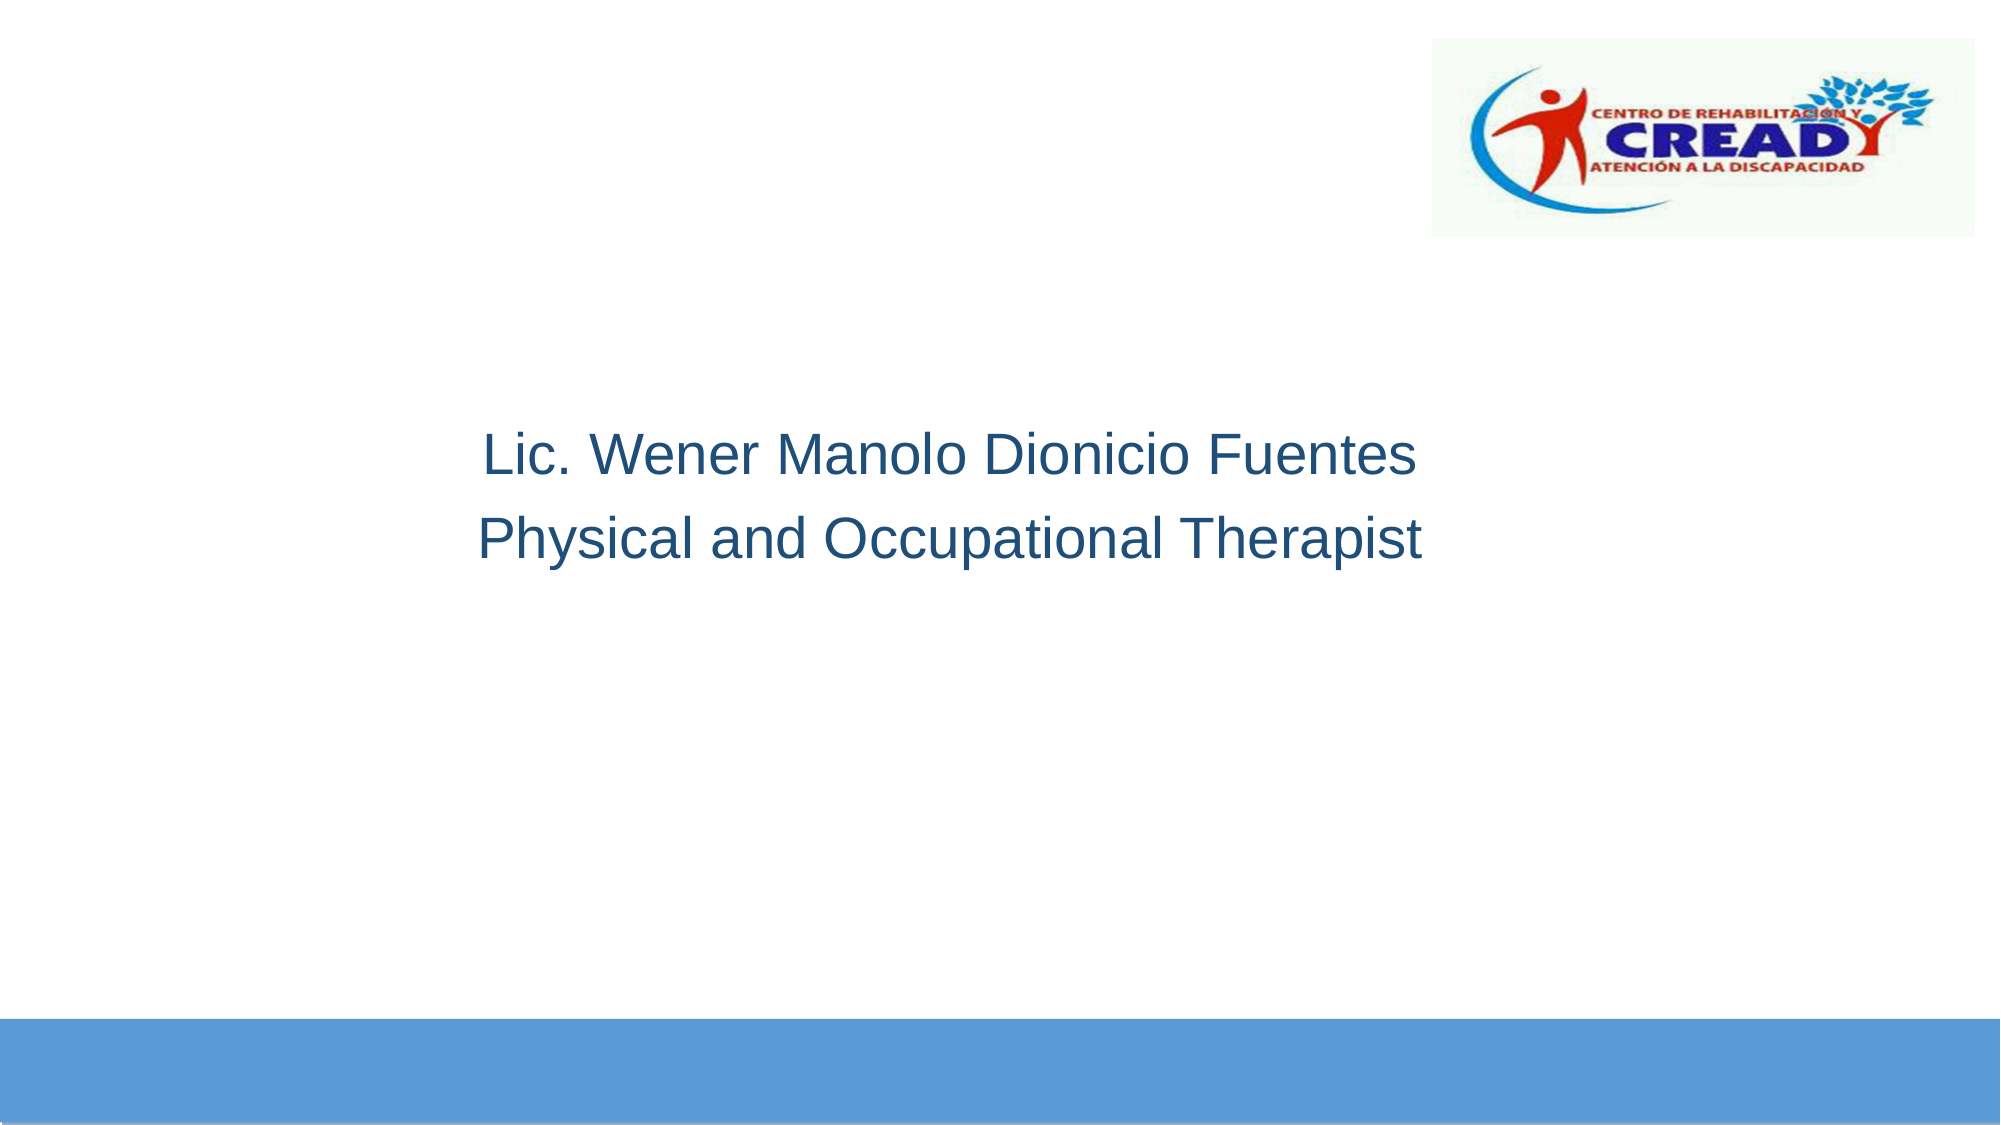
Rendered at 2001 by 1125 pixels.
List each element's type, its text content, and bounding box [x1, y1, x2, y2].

list Lic. Wener Manolo Dionicio Fuentes Physical and Occupational Therapist [158, 416, 1744, 730]
picture [1432, 39, 1975, 237]
text_box [0, 1018, 2000, 1123]
